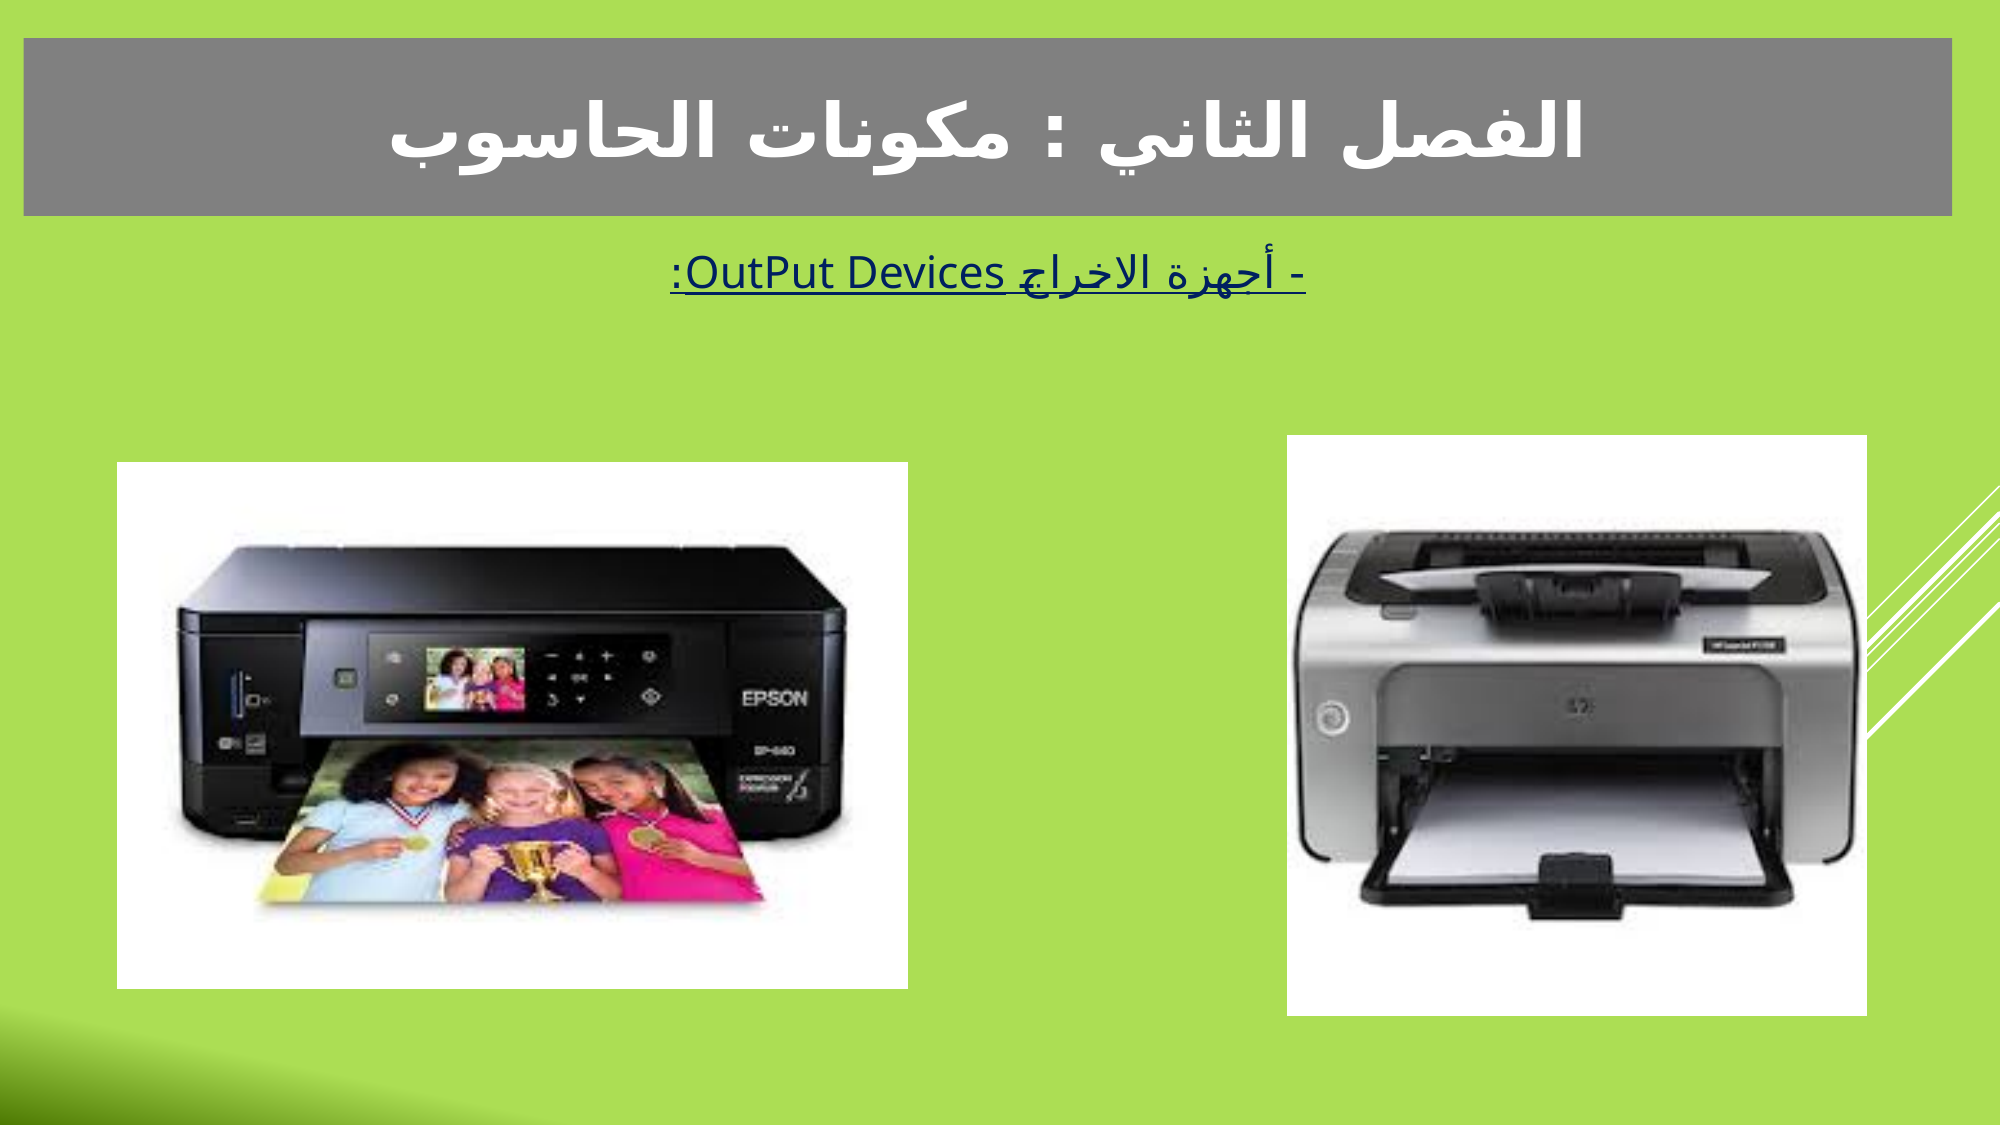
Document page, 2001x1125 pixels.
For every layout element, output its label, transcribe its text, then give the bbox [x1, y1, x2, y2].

picture [117, 462, 909, 989]
picture [1286, 435, 1868, 1016]
text_box الفصل الثاني : مكونات الحاسوب [23, 38, 1953, 216]
text_box - أجهزة الاخراج OutPut Devices: [653, 215, 1323, 326]
